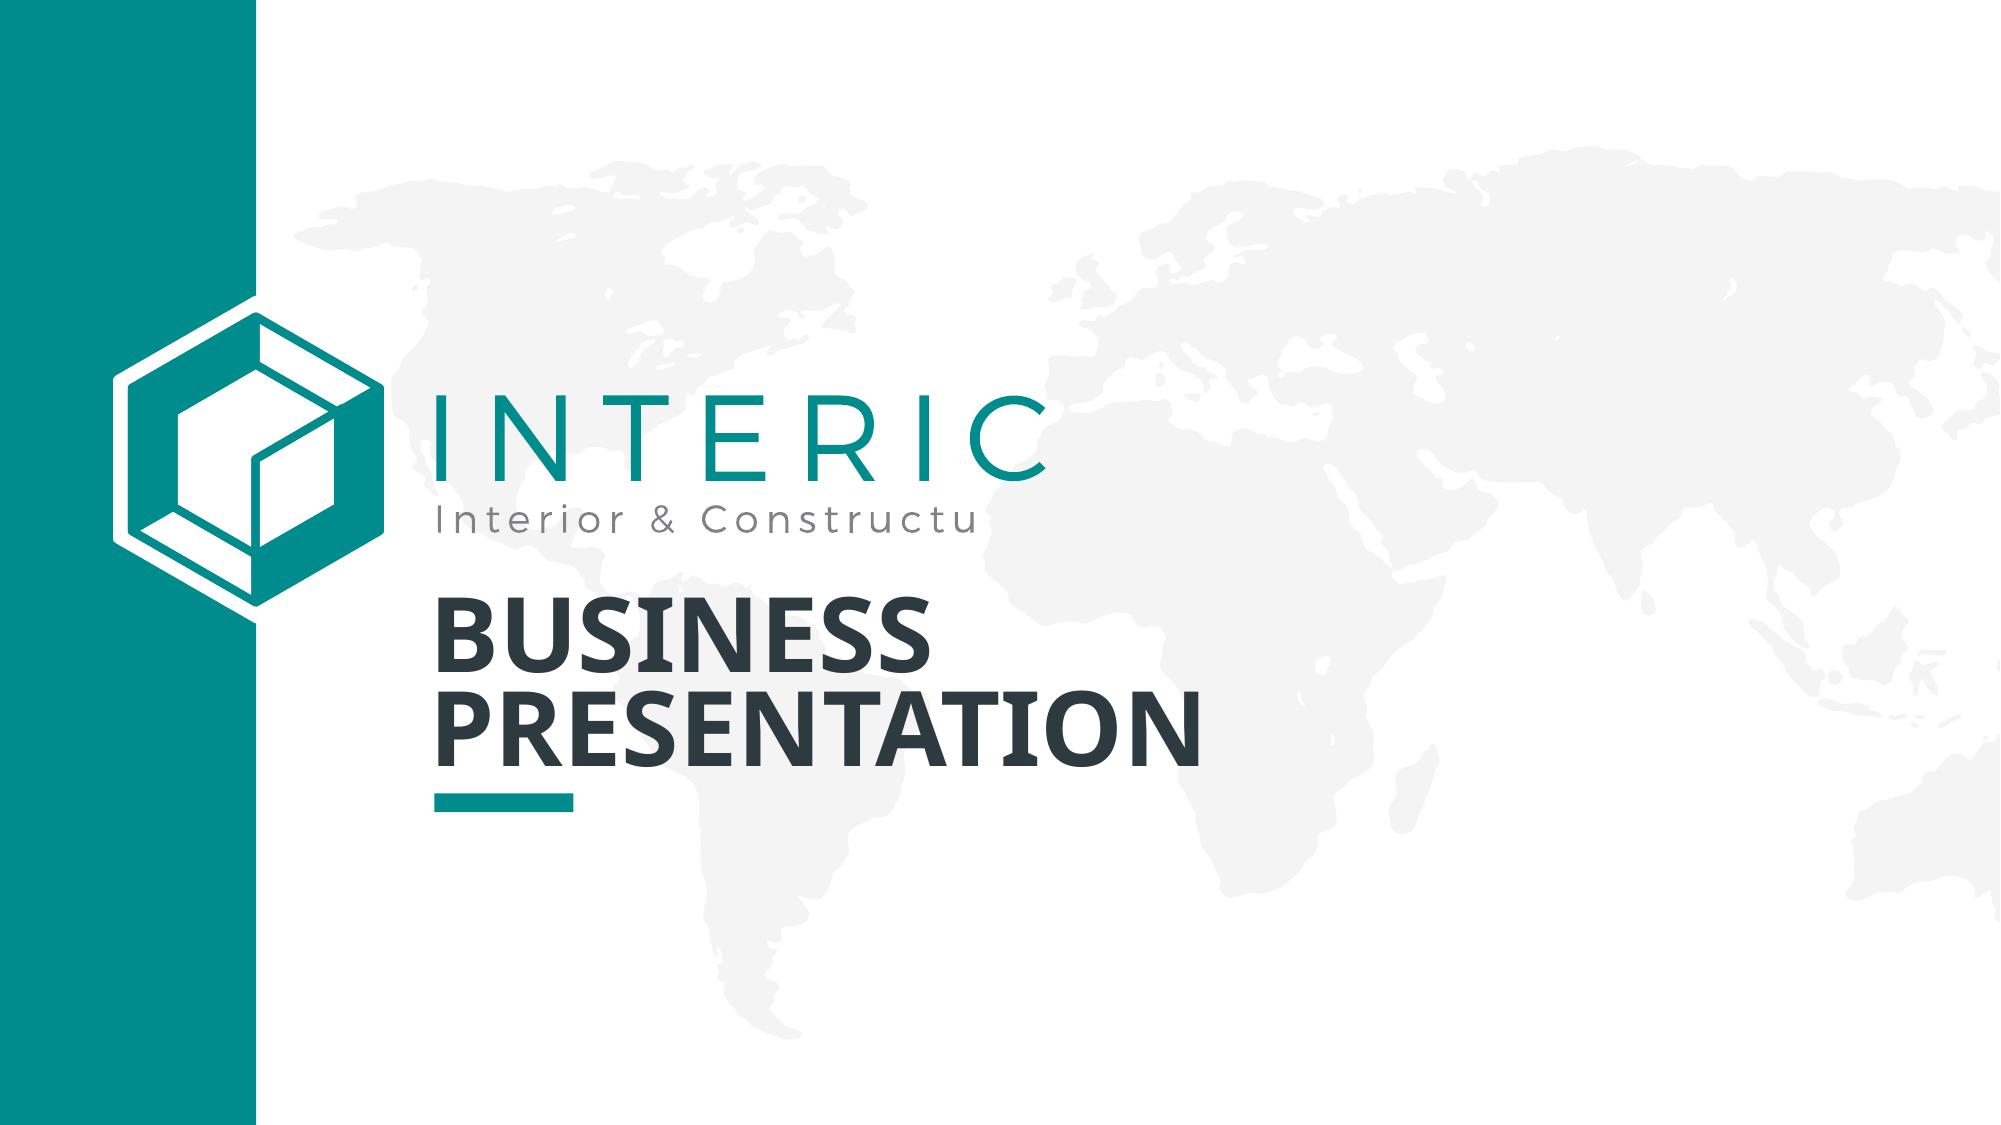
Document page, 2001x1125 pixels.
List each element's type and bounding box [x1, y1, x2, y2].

text_box [292, 145, 2000, 1040]
text_box [414, 592, 1273, 813]
text_box [127, 312, 1046, 607]
text_box [0, 0, 257, 1125]
